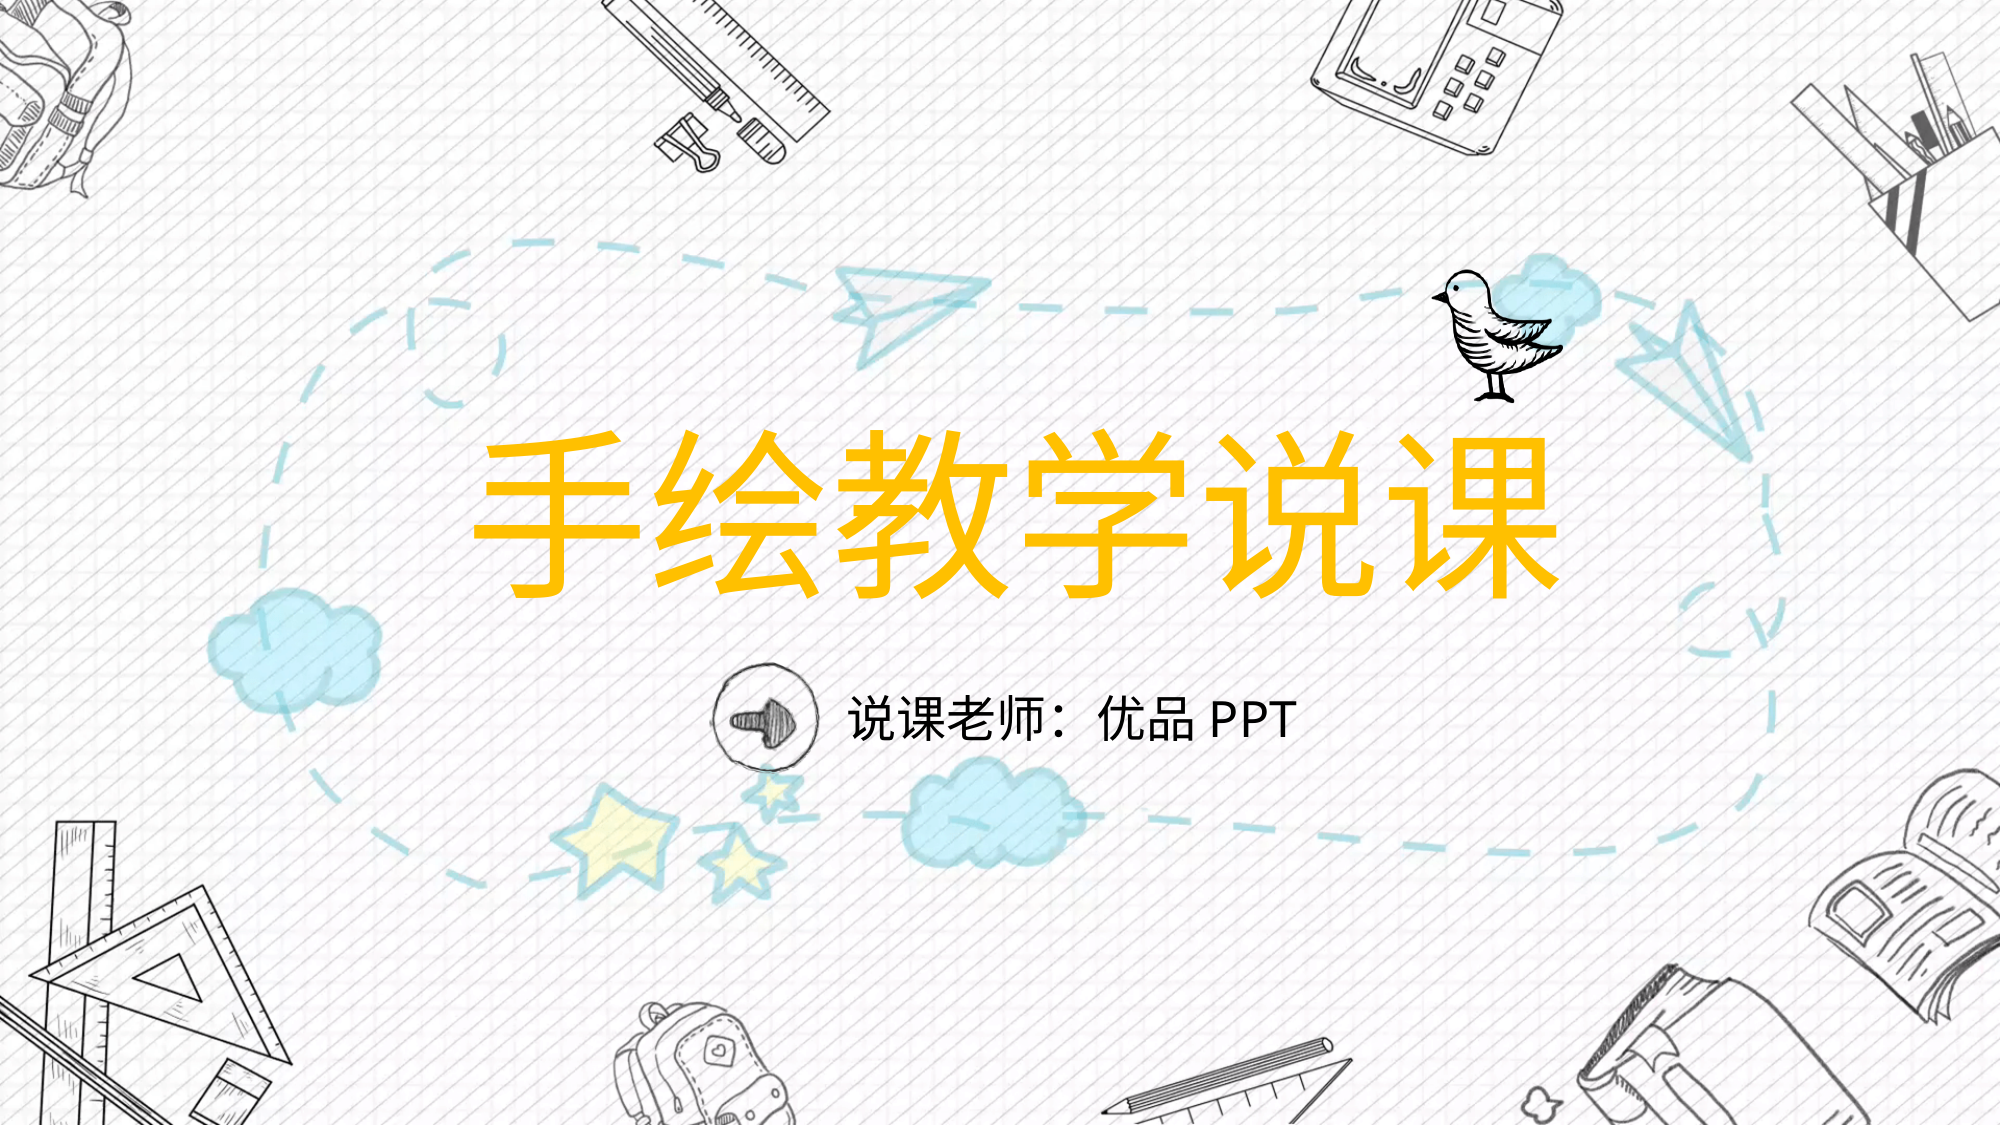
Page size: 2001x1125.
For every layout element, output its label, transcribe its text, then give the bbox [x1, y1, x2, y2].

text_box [1424, 262, 1570, 408]
text_box 手绘教学说课 [389, 393, 1641, 629]
picture [0, 0, 2000, 1125]
text_box 说课老师：优品PPT [832, 680, 1425, 755]
